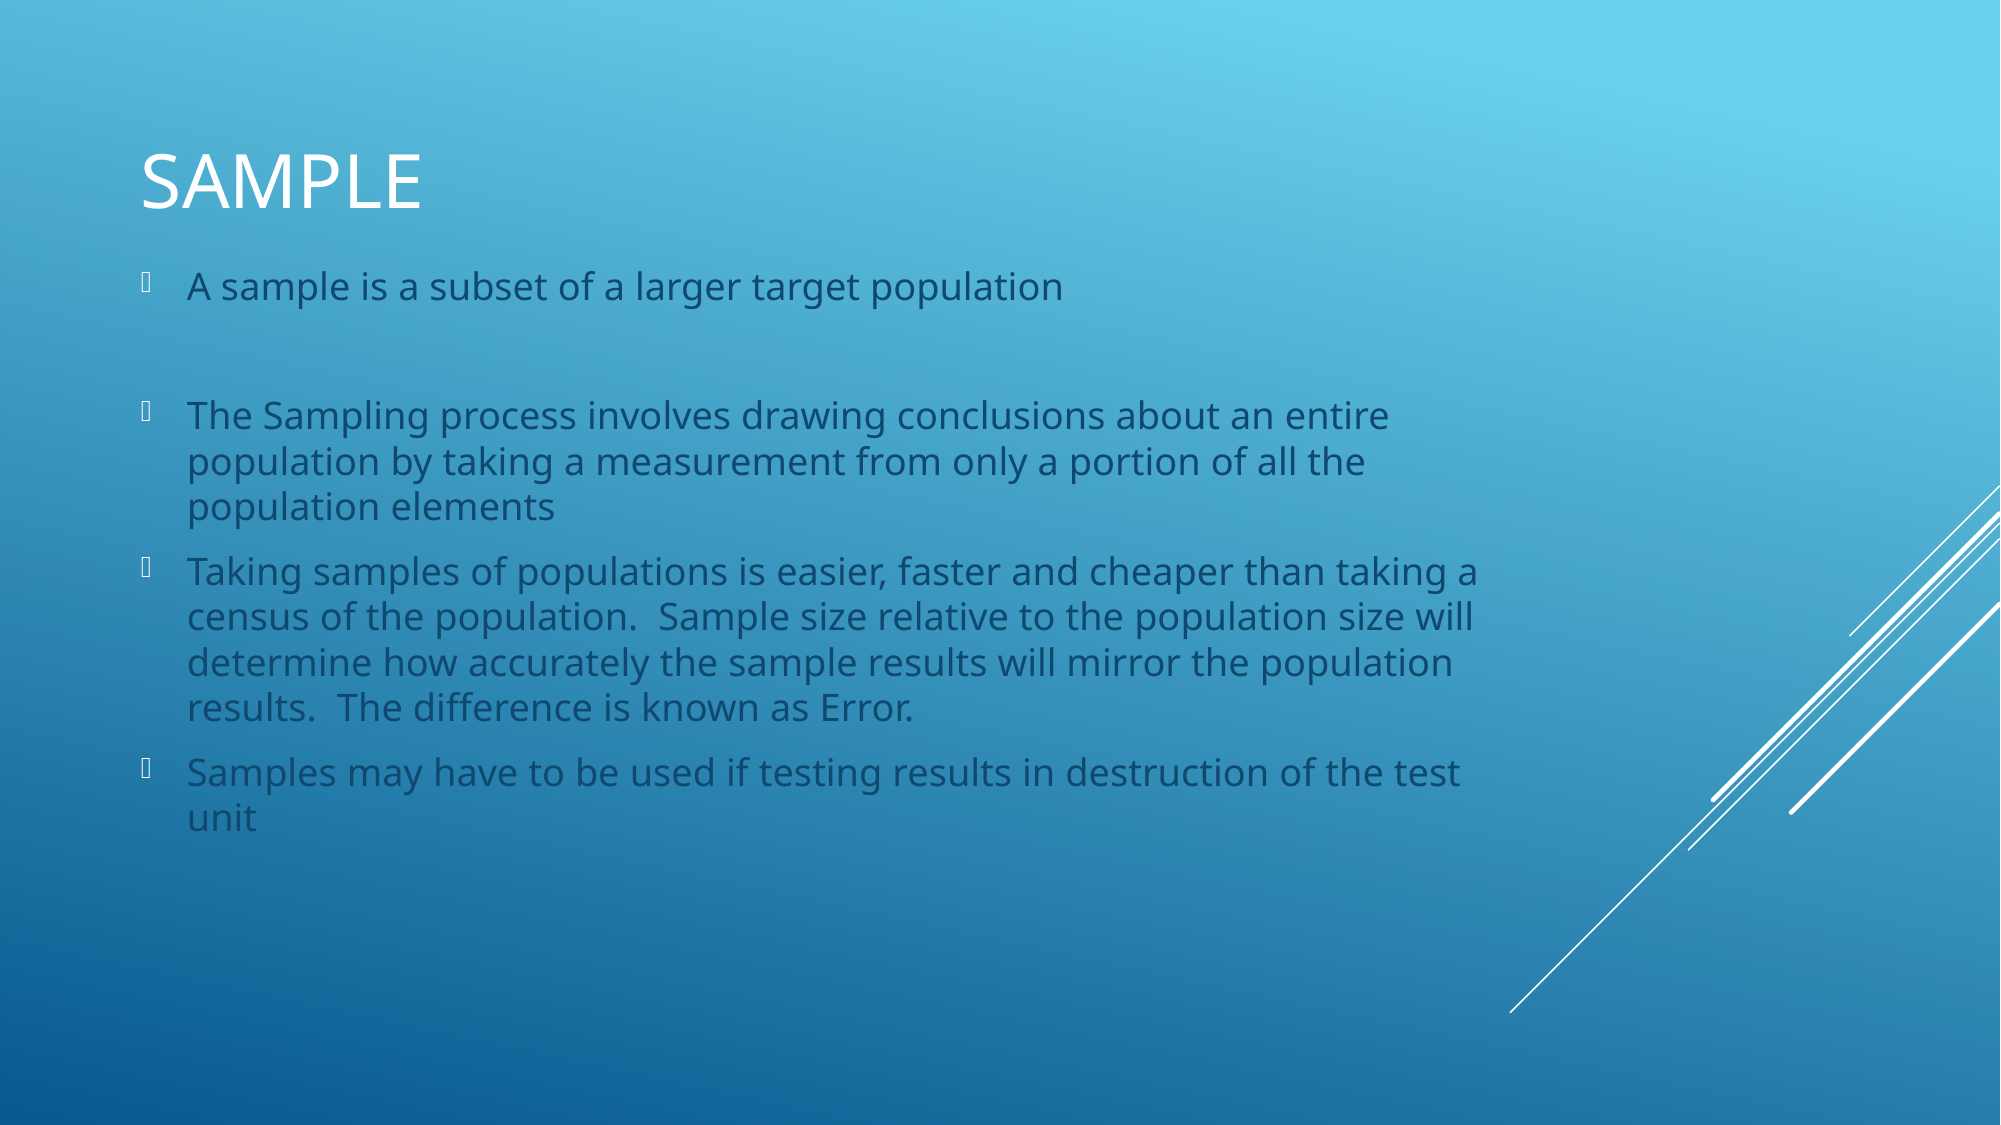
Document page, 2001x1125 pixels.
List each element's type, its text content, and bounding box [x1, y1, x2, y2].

title Sample [125, 54, 1526, 255]
list A sample is a subset of a larger target population The Sampling process involves drawing conclusions about an entire population by taking a measurement from only a portion of all the population elements Taking samples of populations is easier, faster and cheaper than taking a census of the population. Sample size relative to the population size will determine how accurately the sample results will mirror the population results. The difference is known as Error. Samples may have to be used if testing results in destruction of the test unit [125, 255, 1526, 849]
